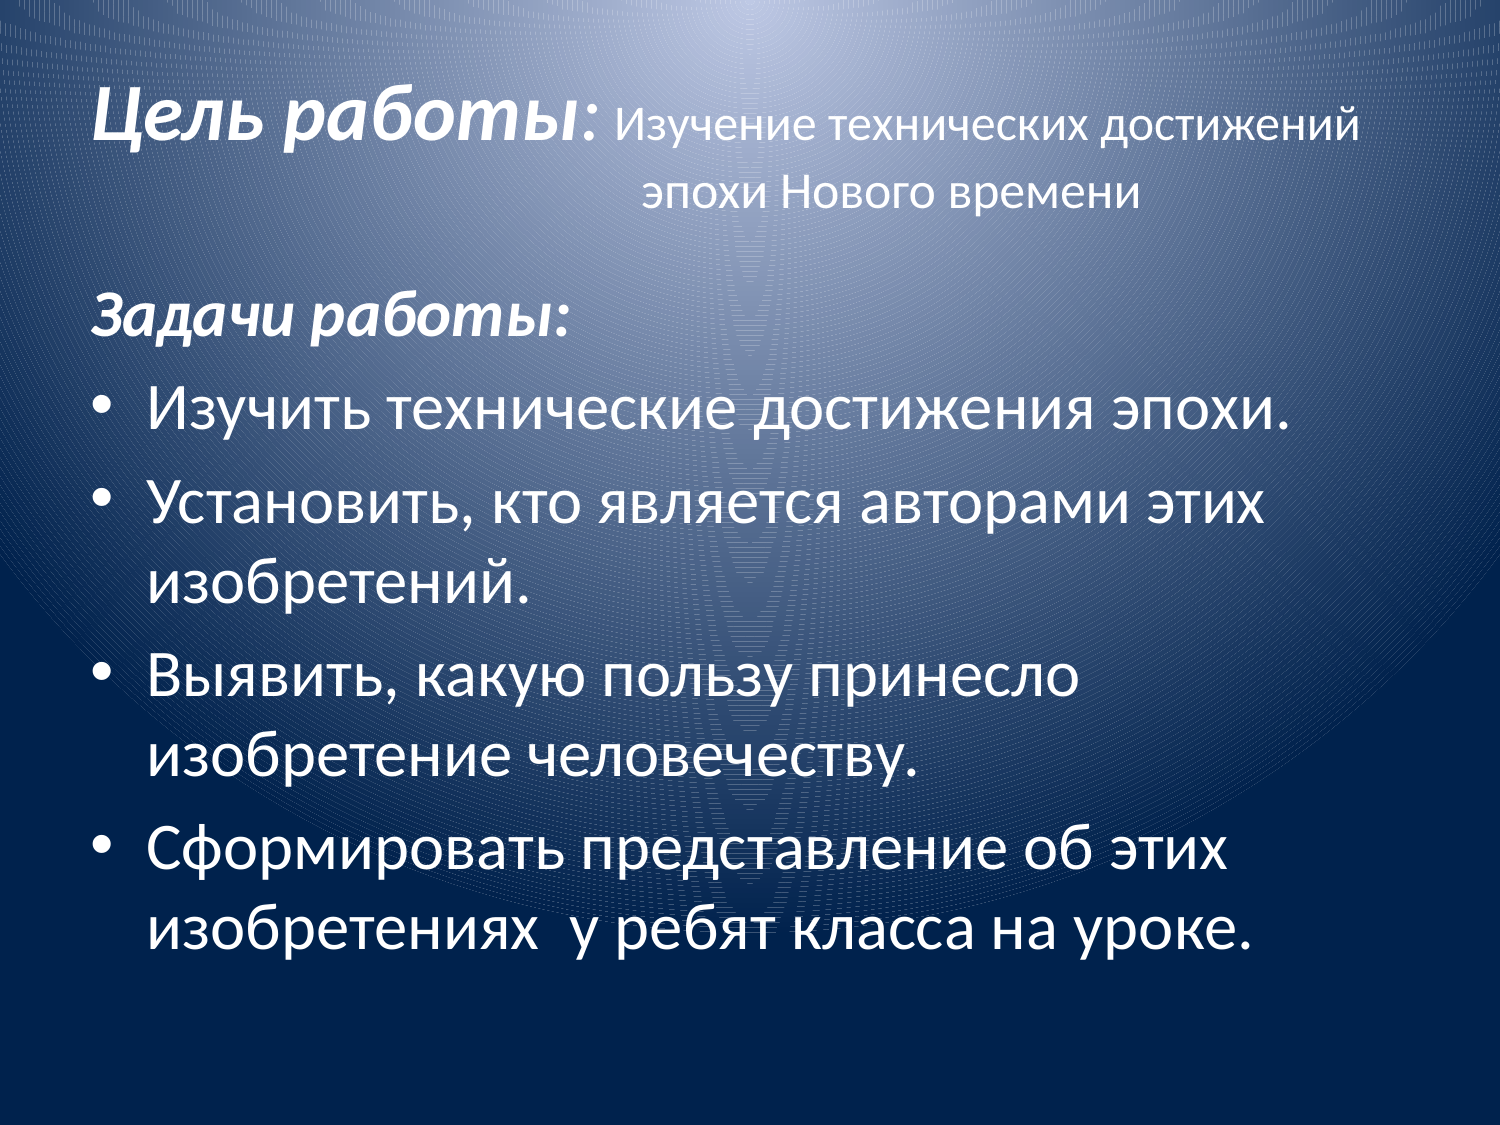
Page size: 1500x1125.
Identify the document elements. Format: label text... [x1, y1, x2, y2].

list Задачи работы: Изучить технические достижения эпохи. Установить, кто является авторами этих изобретений. Выявить, какую пользу принесло изобретение человечеству. Сформировать представление об этих изобретениях у ребят класса на уроке. [75, 262, 1425, 1005]
title Цель работы: Изучение технических достижений эпохи Нового времени [75, 45, 1425, 233]
